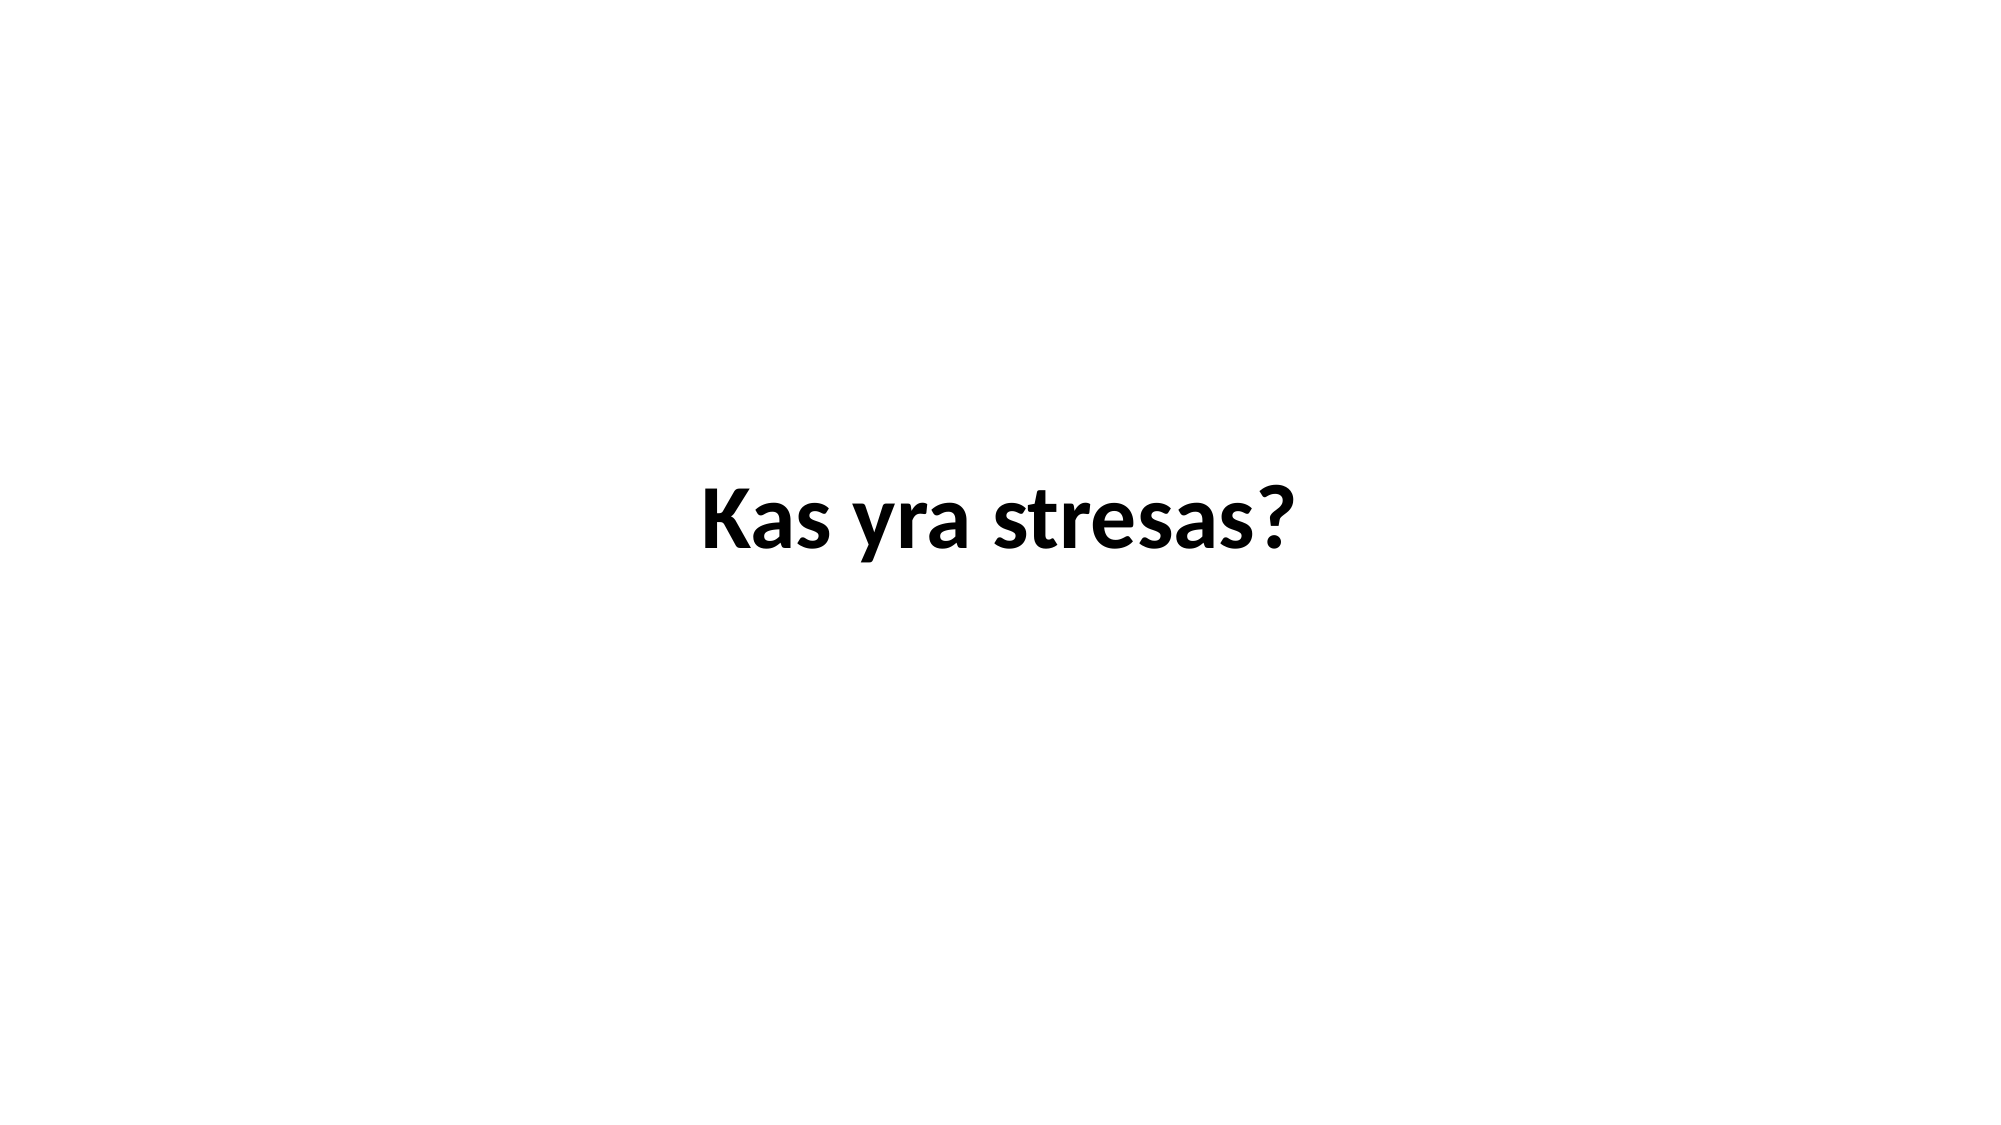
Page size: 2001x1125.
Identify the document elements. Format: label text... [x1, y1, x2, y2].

text_box Kas yra stresas? [249, 184, 1750, 576]
